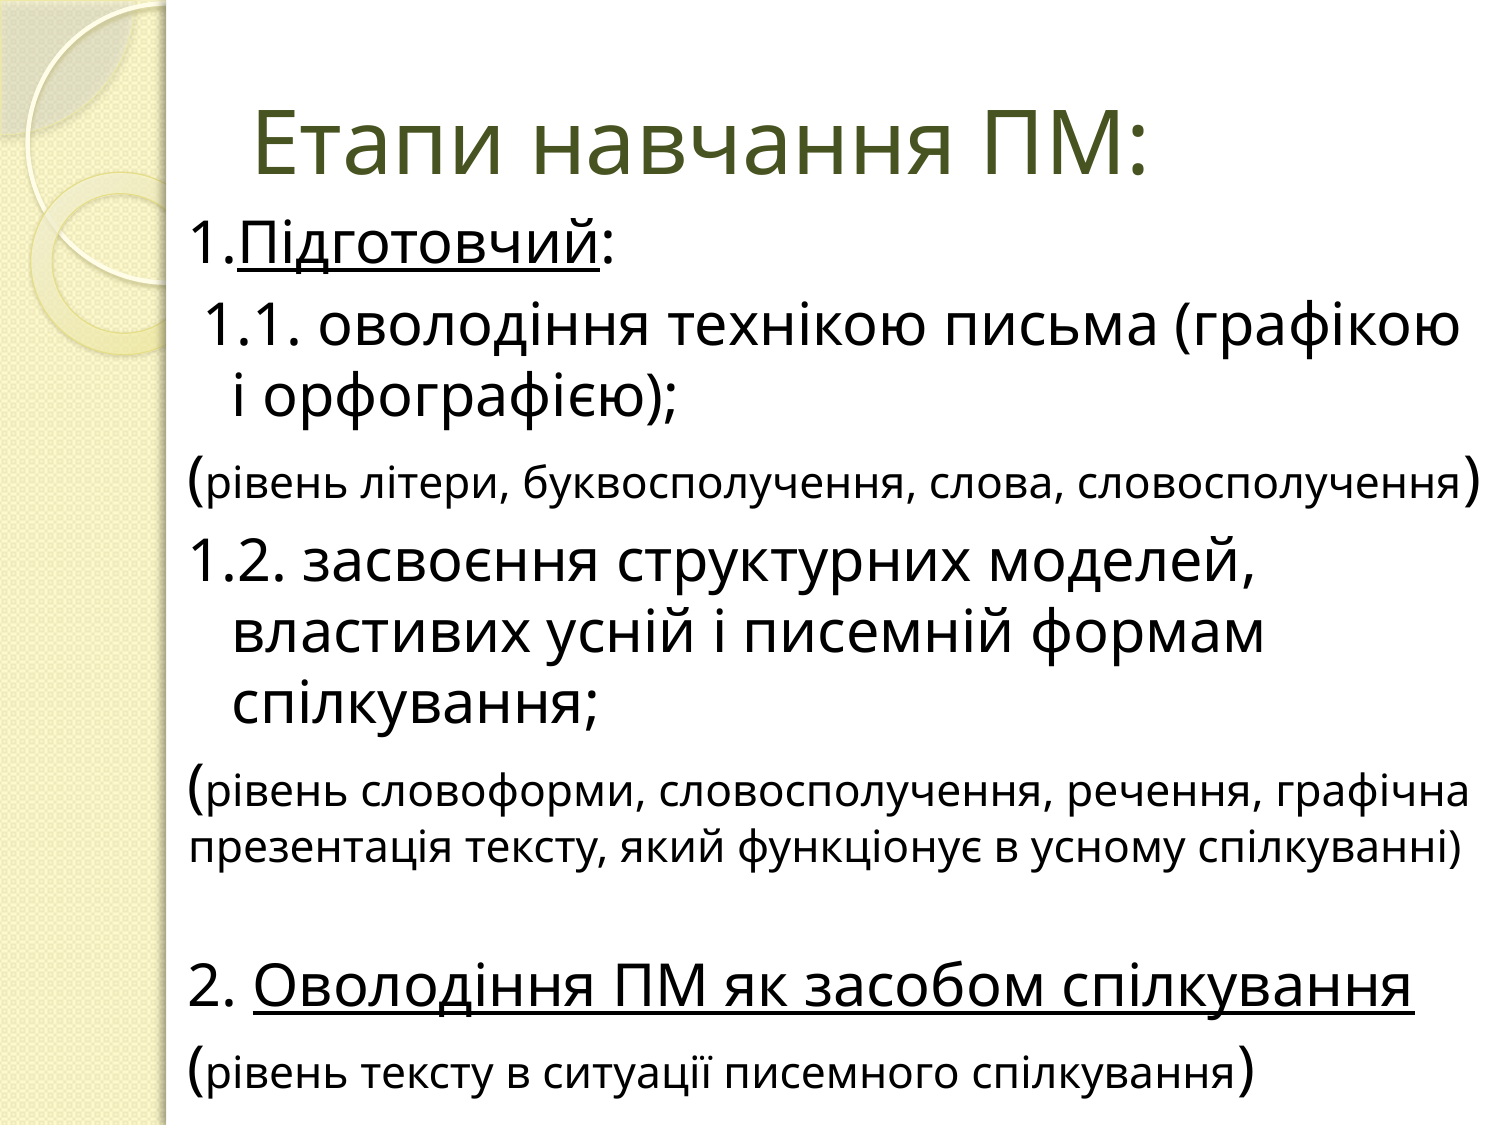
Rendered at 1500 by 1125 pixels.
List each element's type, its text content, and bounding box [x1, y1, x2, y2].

list 1.Підготовчий: 1.1. оволодіння технікою письма (графікою і орфографією); (рівень літери, буквосполучення, слова, словосполучення) 1.2. засвоєння структурних моделей, властивих усній і писемній формам спілкування; (рівень словоформи, словосполучення, речення, графічна презентація тексту, який функціонує в усному спілкуванні) 2. Оволодіння ПМ як засобом спілкування (рівень тексту в ситуації писемного спілкування) [159, 196, 1500, 1125]
title Етапи навчання ПМ: [235, 45, 1466, 196]
